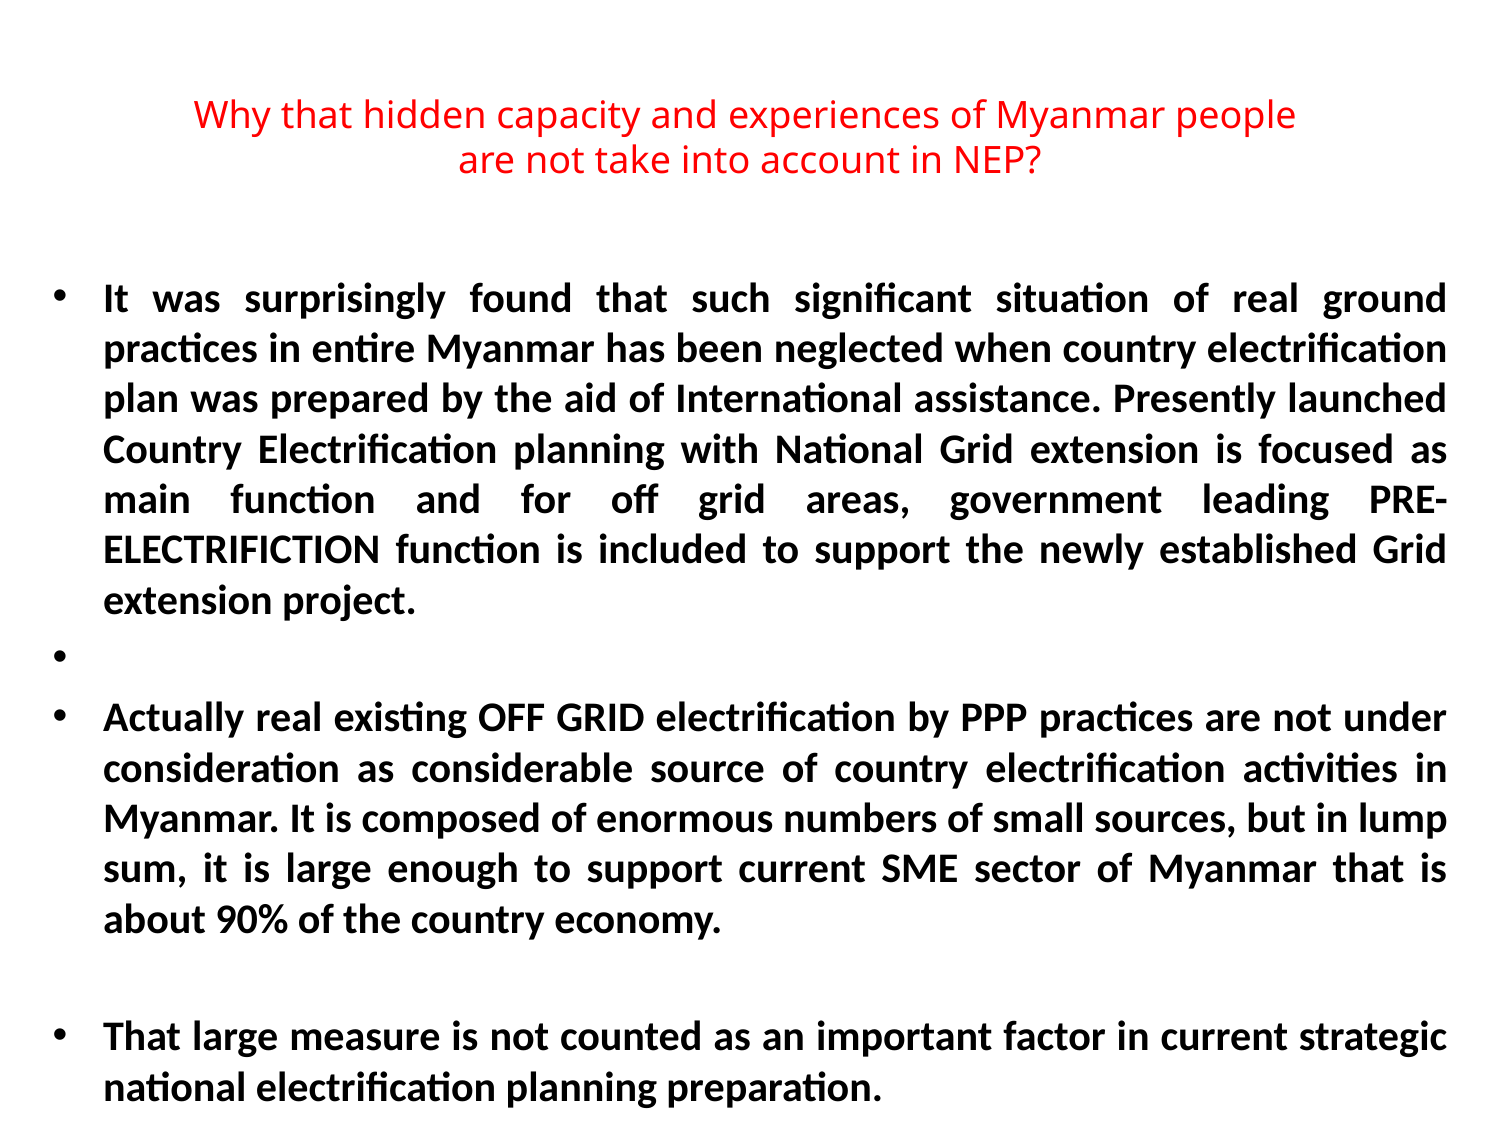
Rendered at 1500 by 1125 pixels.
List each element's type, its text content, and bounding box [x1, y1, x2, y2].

title Why that hidden capacity and experiences of Myanmar people are not take into account in NEP? [0, 37, 1500, 250]
list It was surprisingly found that such significant situation of real ground practices in entire Myanmar has been neglected when country electrification plan was prepared by the aid of International assistance. Presently launched Country Electrification planning with National Grid extension is focused as main function and for off grid areas, government leading PRE-ELECTRIFICTION function is included to support the newly established Grid extension project. Actually real existing OFF GRID electrification by PPP practices are not under consideration as considerable source of country electrification activities in Myanmar. It is composed of enormous numbers of small sources, but in lump sum, it is large enough to support current SME sector of Myanmar that is about 90% of the country economy. That large measure is not counted as an important factor in current strategic national electrification planning preparation. [37, 262, 1463, 1125]
